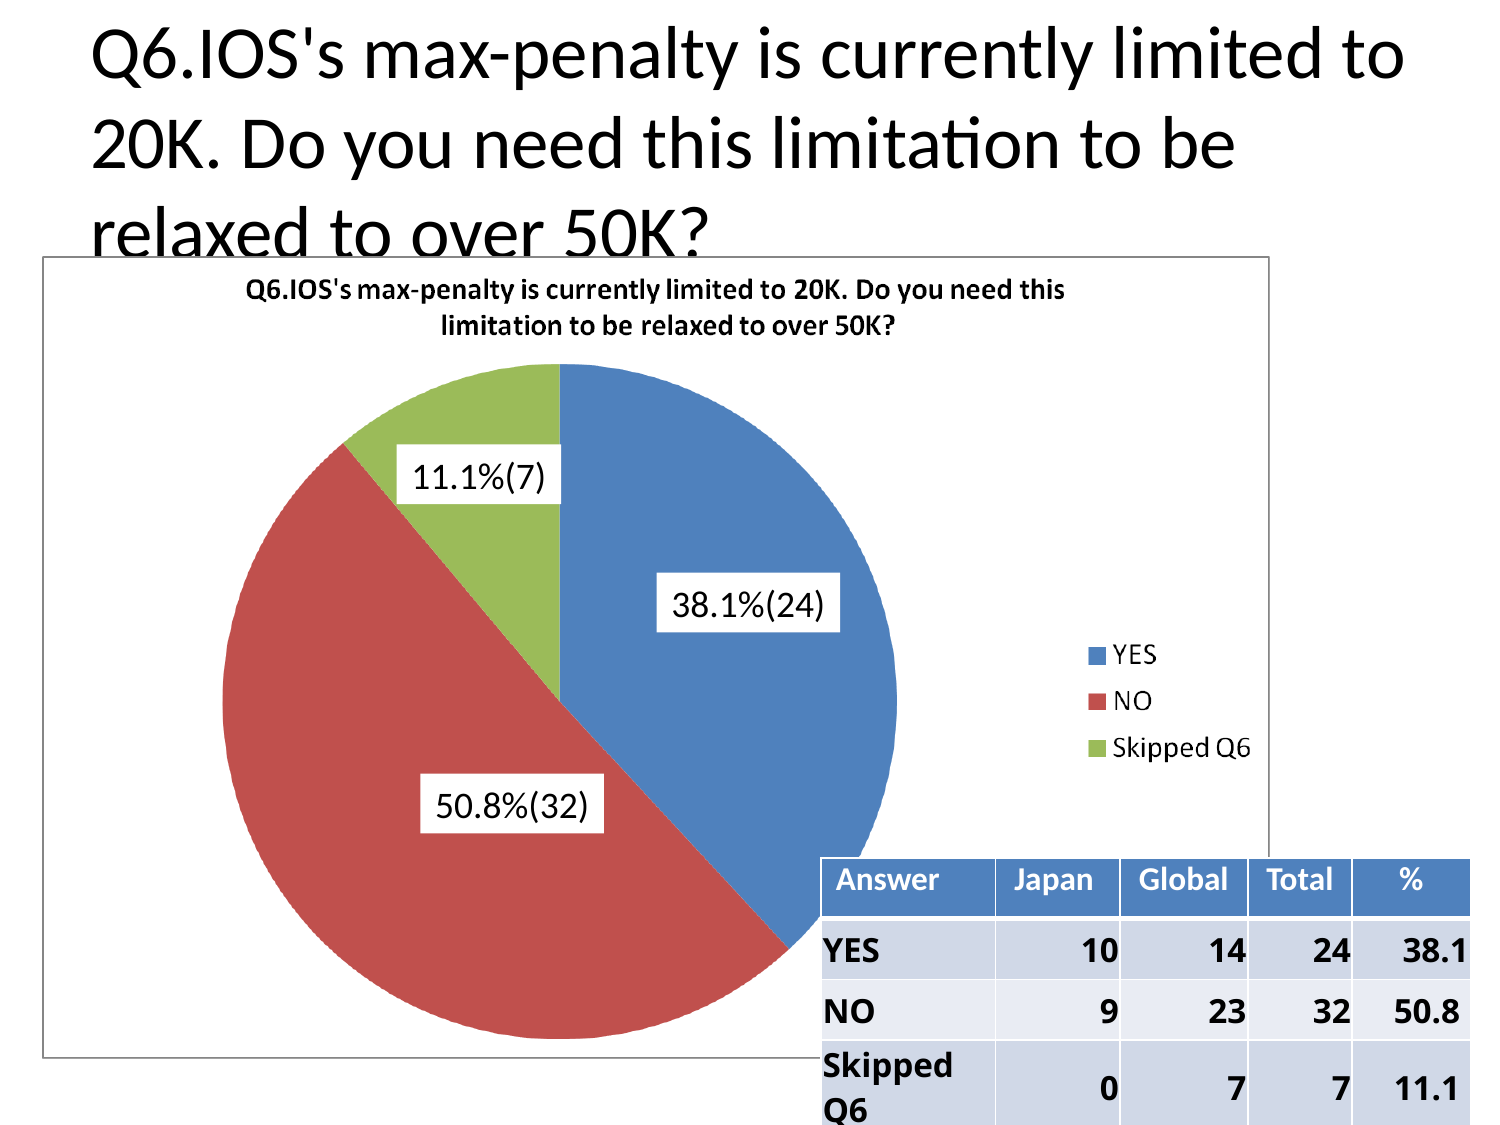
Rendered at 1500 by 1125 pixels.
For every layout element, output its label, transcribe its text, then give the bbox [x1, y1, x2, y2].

table_cell 0 [996, 1067, 1119, 1125]
table_header % [1353, 859, 1470, 916]
table_cell 24 [1276, 921, 1351, 979]
table_cell 11.1 [1353, 1041, 1470, 1125]
table_cell 7 [1249, 1041, 1351, 1125]
table_cell 50.8 [1353, 980, 1470, 1039]
table_cell Skipped Q6 [822, 1067, 995, 1125]
picture [40, 255, 1270, 1059]
table_cell 38.1 [1353, 921, 1470, 979]
title Q6.IOS's max-penalty is currently limited to 20K. Do you need this limitation to be relaxed to over 50K? [75, 45, 1425, 233]
table_header Total [1276, 859, 1351, 916]
table_cell 7 [1121, 1067, 1247, 1125]
table_cell 32 [1276, 980, 1351, 1039]
